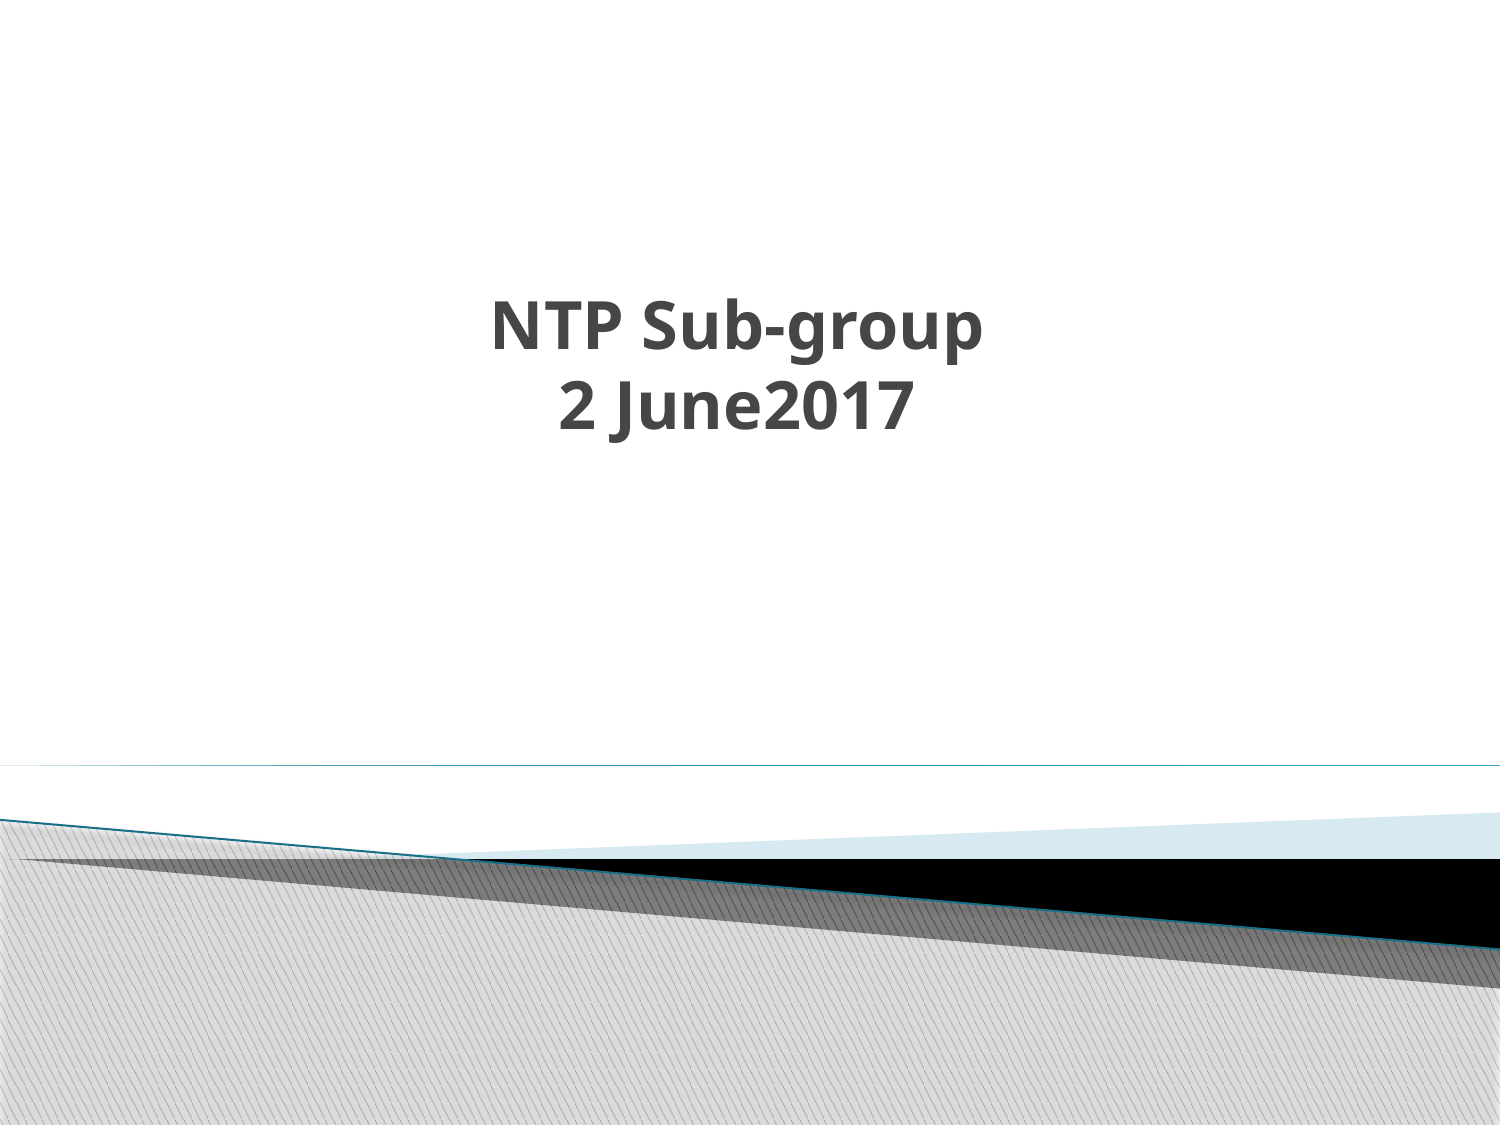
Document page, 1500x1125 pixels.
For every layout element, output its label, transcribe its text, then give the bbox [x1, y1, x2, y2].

title NTP Sub-group 2 June2017 [99, 237, 1375, 450]
picture [5, 859, 1500, 989]
